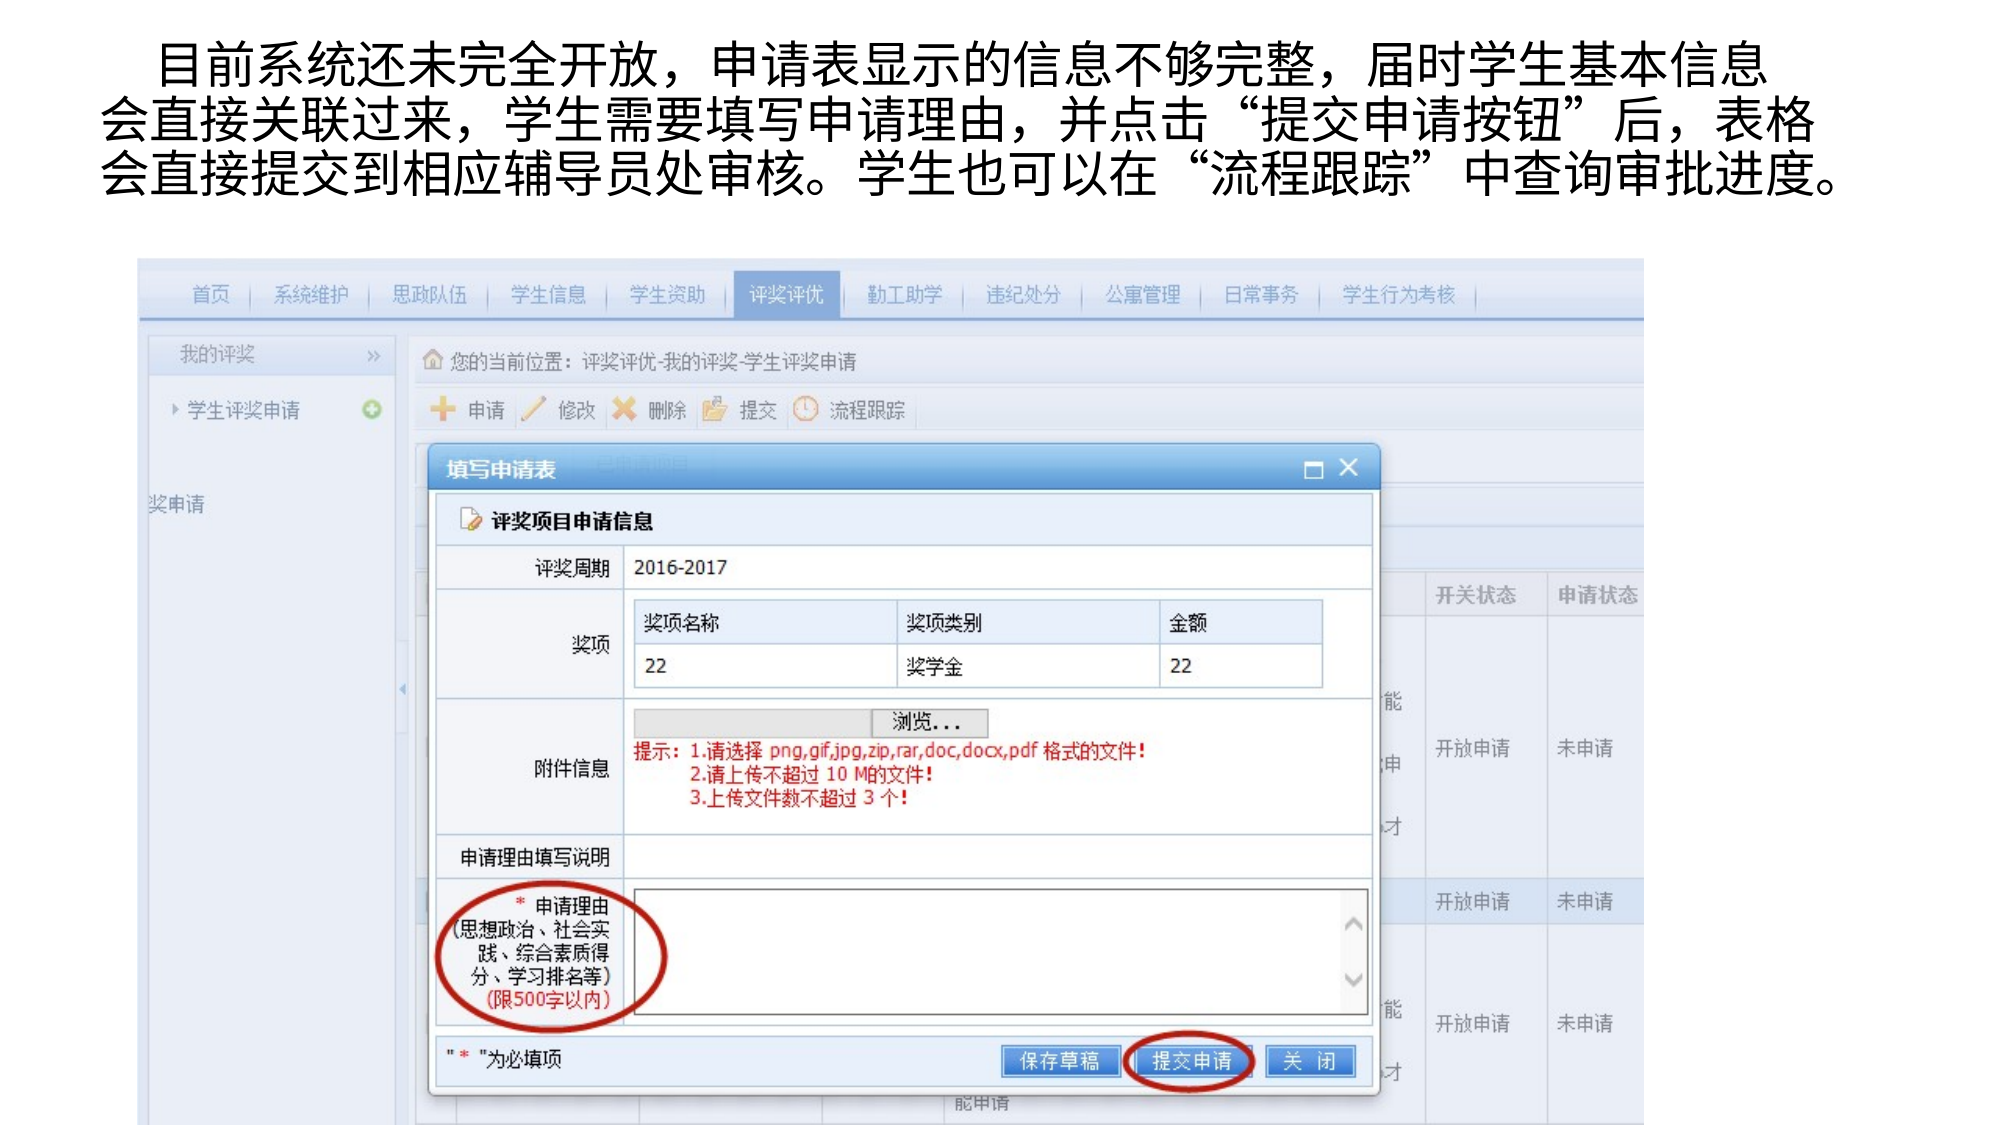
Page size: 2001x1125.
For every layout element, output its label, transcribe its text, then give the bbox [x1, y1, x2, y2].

picture [137, 257, 1644, 1125]
title 目前系统还未完全开放，申请表显示的信息不够完整，届时学生基本信息会直接关联过来，学生需要填写申请理由，并点击“提交申请按钮”后，表格会直接提交到相应辅导员处审核。学生也可以在“流程跟踪”中查询审批进度。 [84, 13, 1832, 231]
